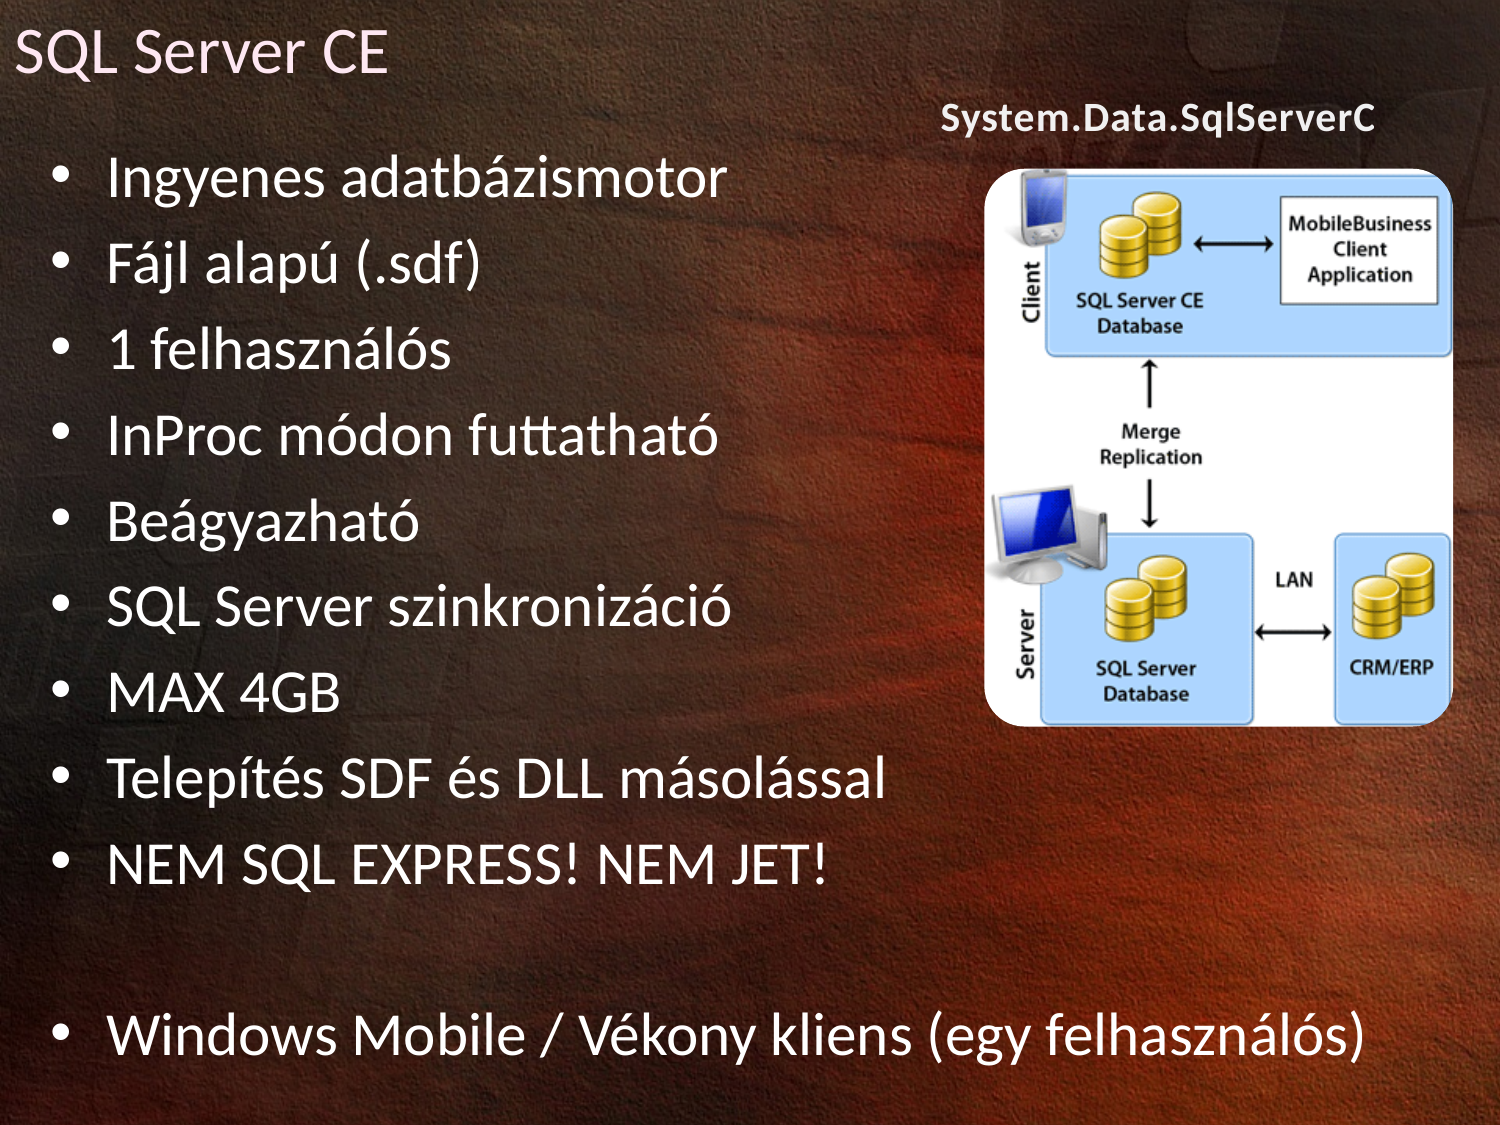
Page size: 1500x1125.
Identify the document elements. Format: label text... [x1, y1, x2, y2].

text_box SQL Server CE [0, 0, 1161, 95]
text_box System.Data.SqlServerCE [925, 82, 1430, 147]
picture [0, 0, 1500, 1125]
text_box Ingyenes adatbázismotor Fájl alapú (.sdf) 1 felhasználós InProc módon futtatható Beágyazható SQL Server szinkronizáció MAX 4GB Telepítés SDF és DLL másolással NEM SQL EXPRESS! NEM JET! Windows Mobile / Vékony kliens (egy felhasználós) [35, 128, 1450, 1090]
